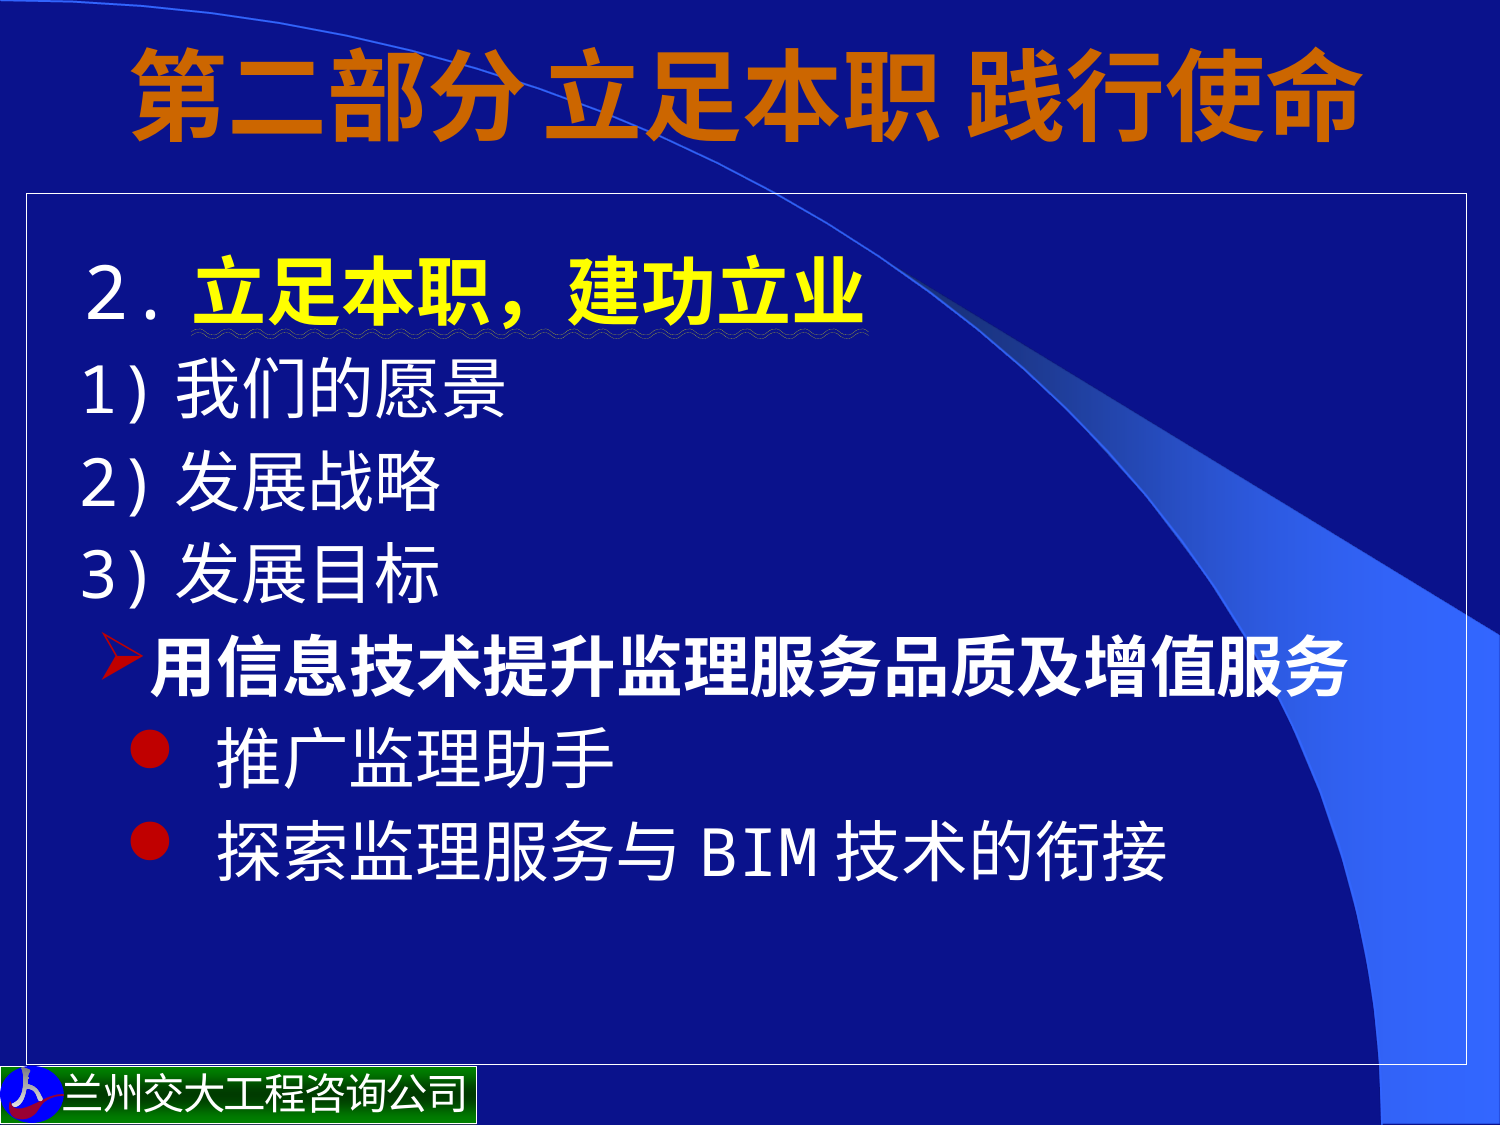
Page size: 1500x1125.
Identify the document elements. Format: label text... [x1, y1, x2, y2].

title 第二部分 立足本职 践行使命 [26, 0, 1467, 188]
list 2.立足本职，建功立业 1)我们的愿景 2)发展战略 3)发展目标 用信息技术提升监理服务品质及增值服务 推广监理助手 探索监理服务与BIM技术的衔接 [26, 193, 1467, 1065]
picture [0, 0, 1500, 1125]
